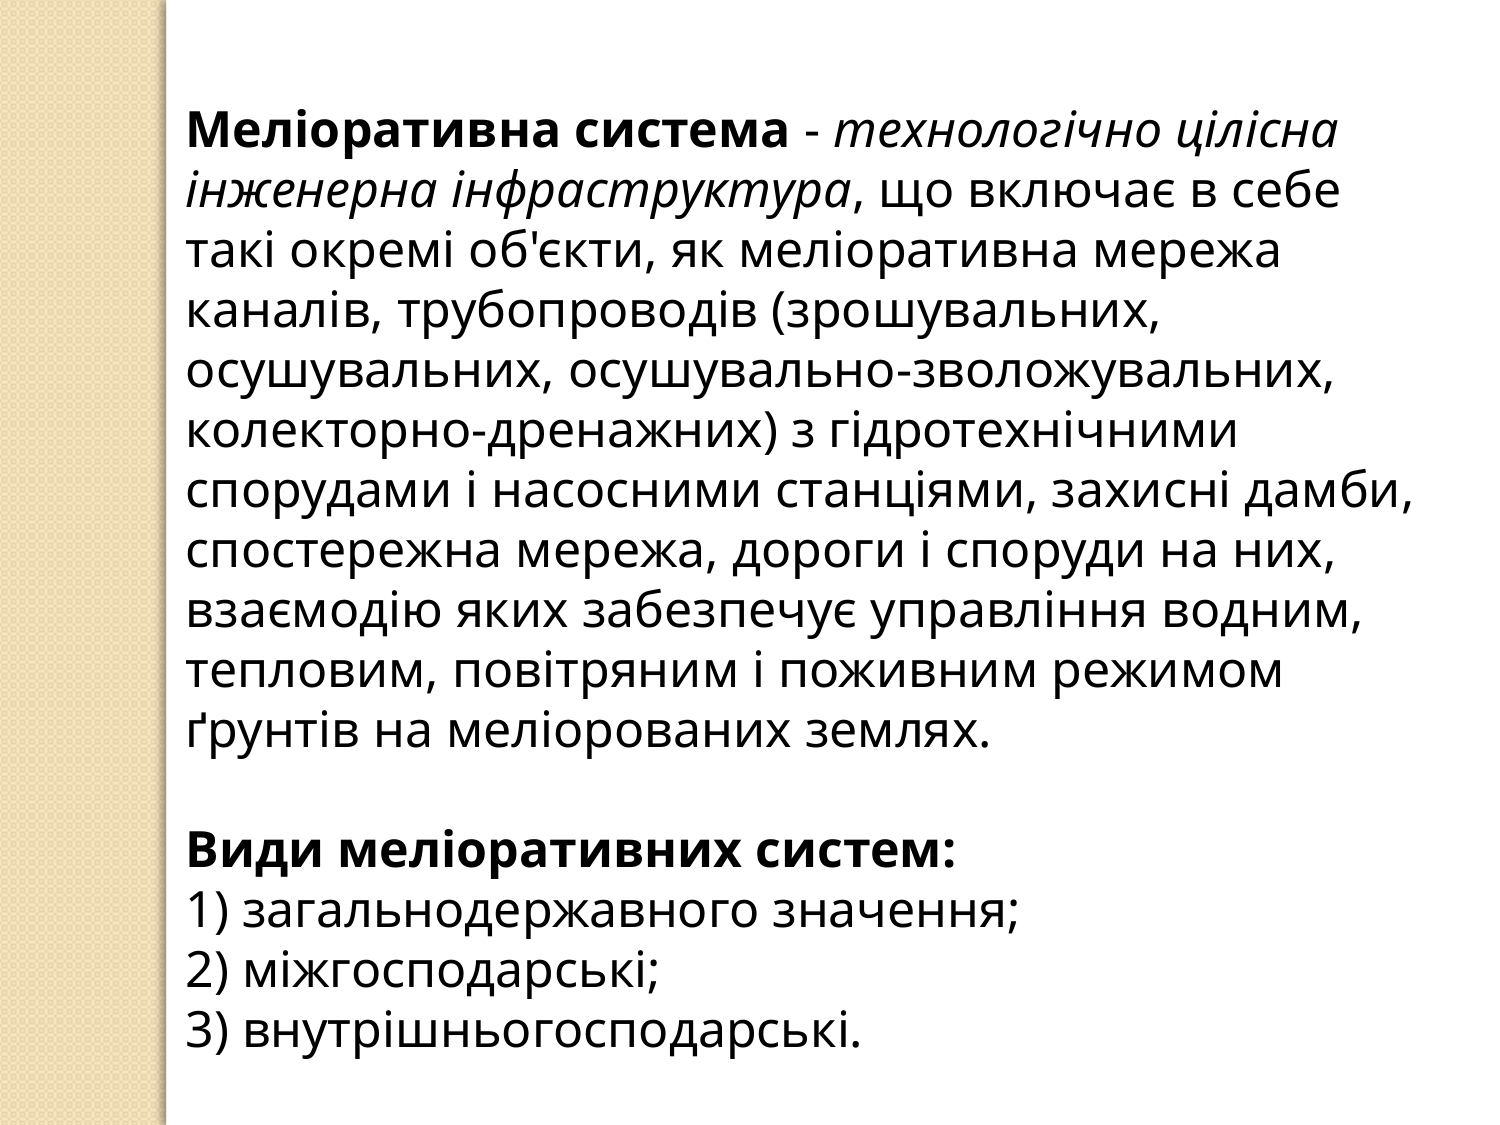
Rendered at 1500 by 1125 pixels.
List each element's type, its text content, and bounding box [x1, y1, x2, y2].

text_box Меліоративна система - технологічно цілісна інженерна інфраструктура, що включає в себе такі окремі об'єкти, як меліоративна мережа каналів, трубопроводів (зрошувальних, осушувальних, осушувально-зволожувальних, колекторно-дренажних) з гідротехнічними спорудами і насосними станціями, захисні дамби, спостережна мережа, дороги і споруди на них, взаємодію яких забезпечує управління водним, тепловим, повітряним і поживним режимом ґрунтів на меліорованих землях. Види меліоративних систем: загальнодержавного значення; міжгосподарські; внутрішньогосподарські. [171, 90, 1459, 1065]
